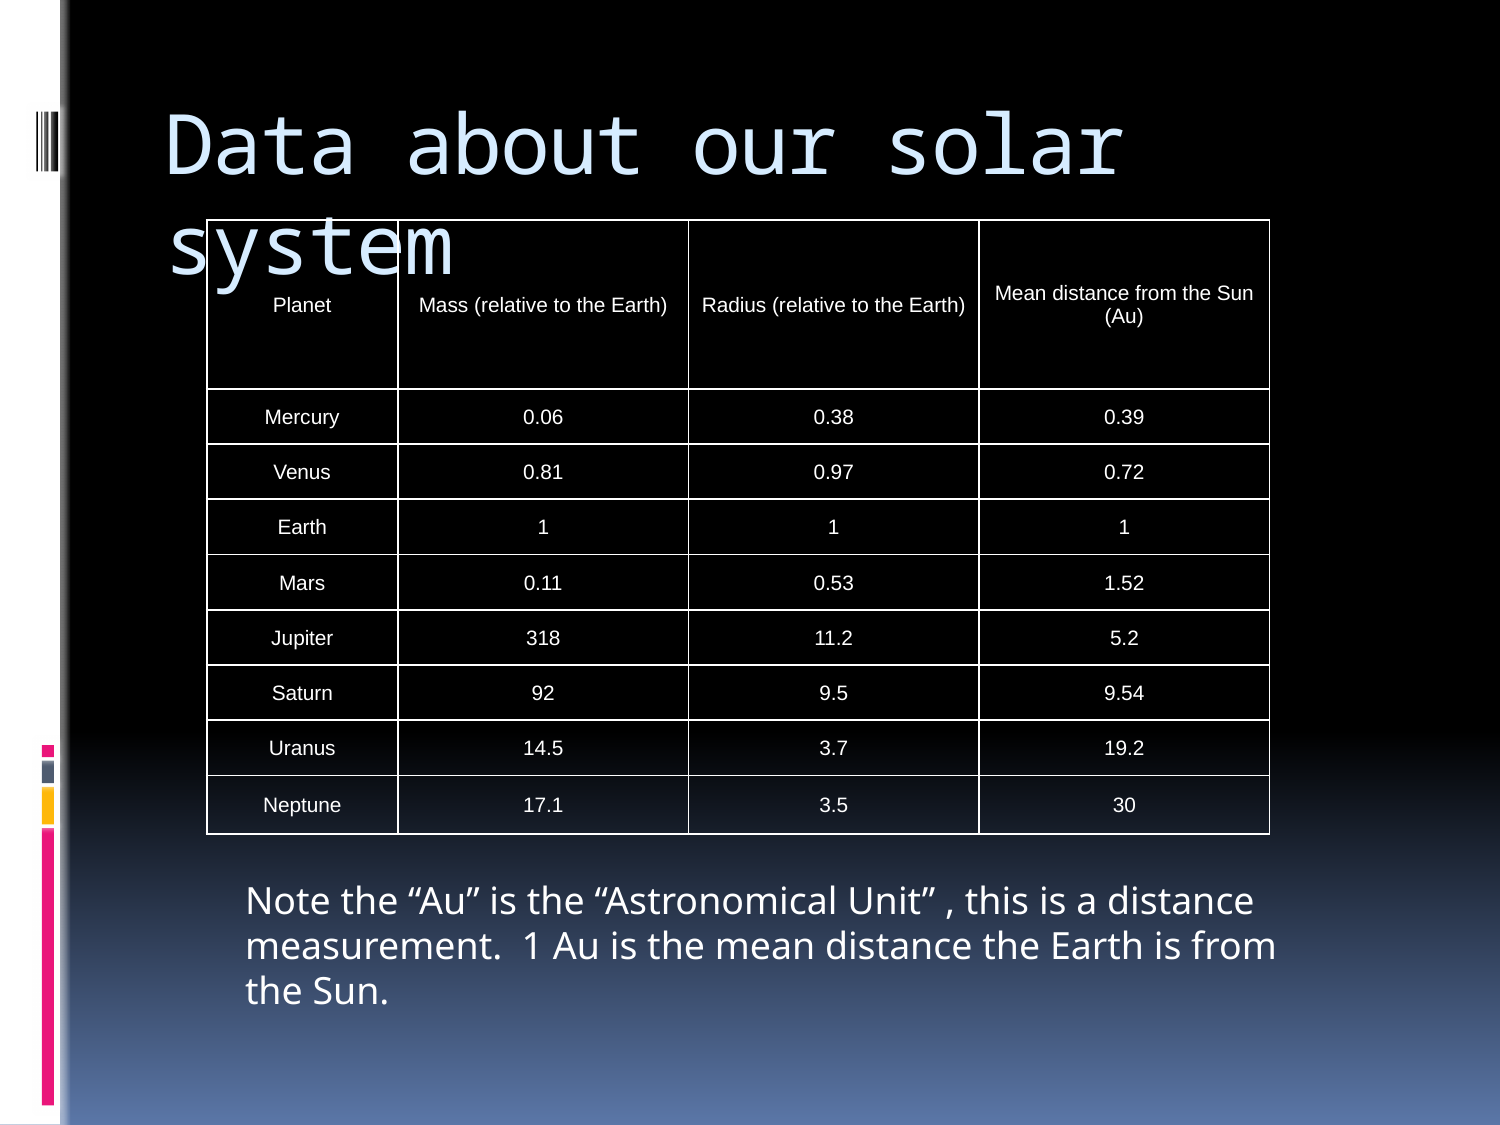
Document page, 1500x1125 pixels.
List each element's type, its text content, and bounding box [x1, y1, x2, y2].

table_cell Saturn [208, 666, 397, 719]
text_box Note the “Au” is the “Astronomical Unit” , this is a distance measurement. 1 Au is the mean distance the Earth is from the Sun. [230, 869, 1329, 1020]
table_cell 0.39 [980, 390, 1269, 443]
table_header Radius (relative to the Earth) [689, 221, 978, 388]
table_cell 0.38 [689, 390, 978, 443]
table_cell Jupiter [208, 611, 397, 664]
table_cell 9.5 [689, 666, 978, 719]
table_header Mean distance from the Sun (Au) [980, 221, 1269, 388]
table_cell 0.53 [689, 555, 978, 609]
table_cell 0.81 [399, 445, 688, 498]
table_cell 1 [689, 500, 978, 554]
table_cell Earth [208, 500, 397, 554]
table_cell 3.5 [689, 776, 978, 833]
table_cell 17.1 [399, 776, 688, 833]
table_cell 0.06 [399, 390, 688, 443]
table_cell 0.72 [980, 445, 1269, 498]
table_cell 9.54 [980, 666, 1269, 719]
table_cell 14.5 [399, 721, 688, 775]
table_cell 19.2 [980, 721, 1269, 775]
table_cell 11.2 [689, 611, 978, 664]
table_cell 0.11 [399, 555, 688, 609]
table_cell 318 [399, 611, 688, 664]
title Data about our solar system [150, 83, 1425, 234]
table_cell 0.97 [689, 445, 978, 498]
table_cell Mars [208, 555, 397, 609]
table_cell 3.7 [689, 721, 978, 775]
table_cell 1.52 [980, 555, 1269, 609]
table_cell 1 [399, 500, 688, 554]
table_cell 1 [980, 500, 1269, 554]
table_cell 92 [399, 666, 688, 719]
table_cell Venus [208, 445, 397, 498]
table_cell Neptune [208, 776, 397, 833]
table_cell 30 [980, 776, 1269, 833]
table_header Mass (relative to the Earth) [399, 221, 688, 388]
table_header Planet [208, 221, 397, 388]
table_cell 5.2 [980, 611, 1269, 664]
table_cell Uranus [208, 721, 397, 775]
table_cell Mercury [208, 390, 397, 443]
